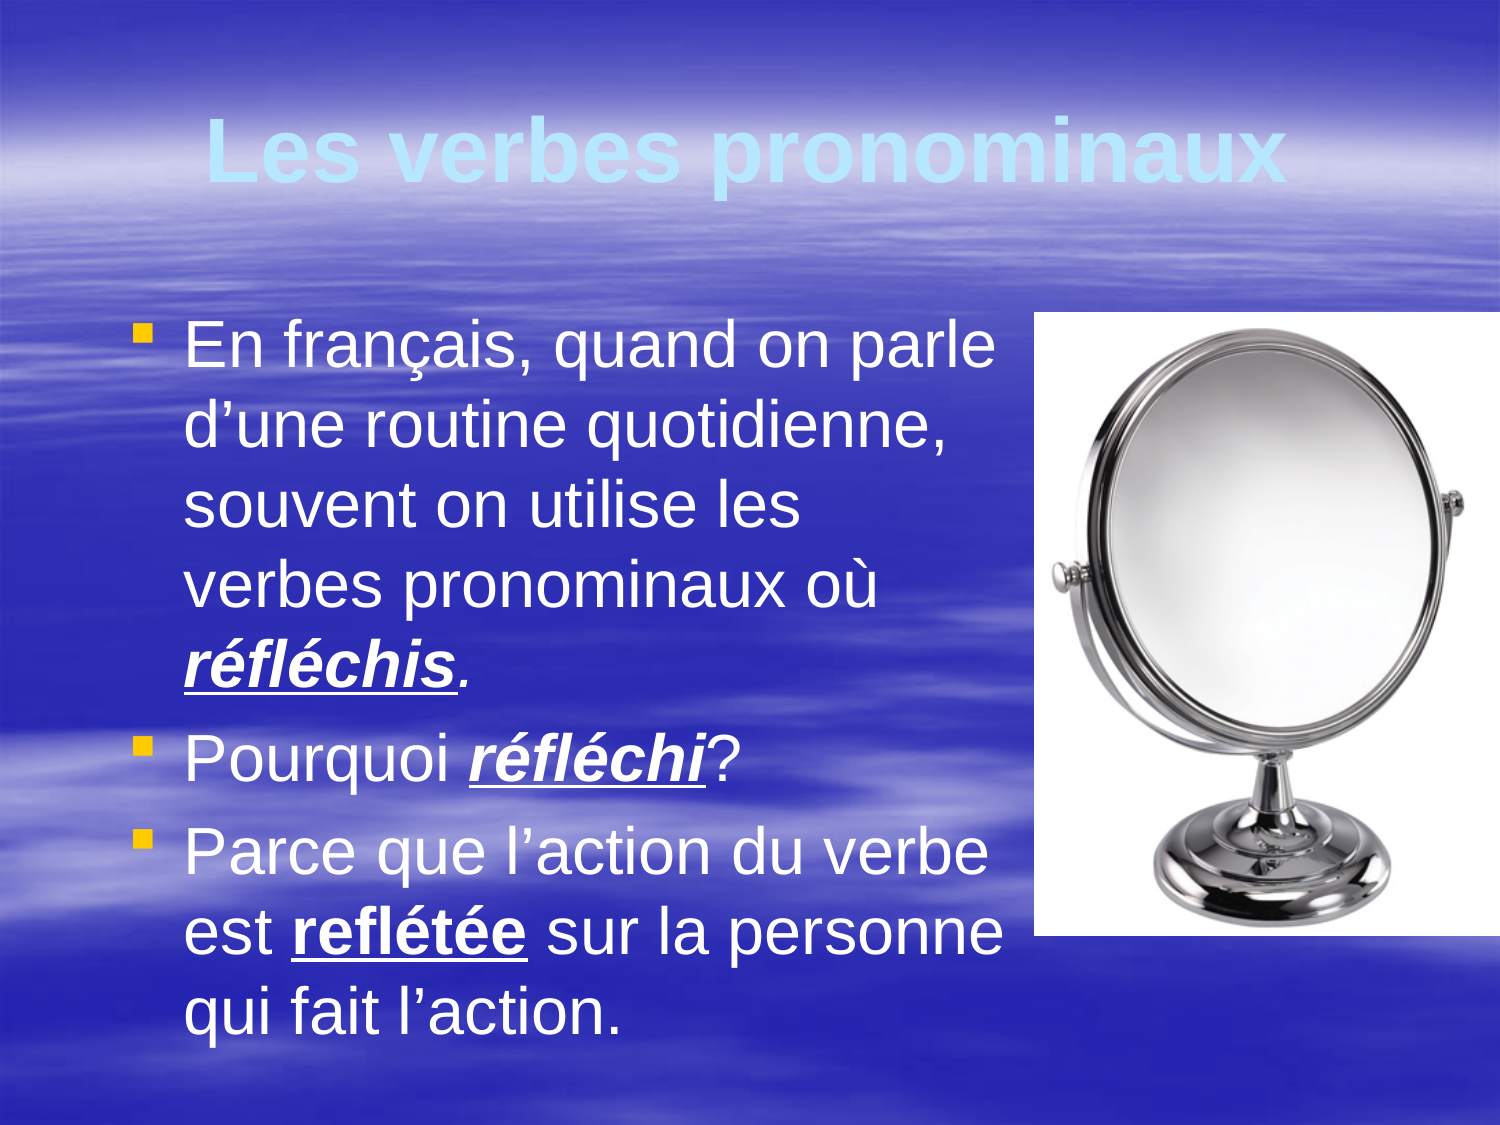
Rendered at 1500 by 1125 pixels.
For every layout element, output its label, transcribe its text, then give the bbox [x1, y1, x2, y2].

picture [1034, 312, 1500, 936]
title Les verbes pronominaux [49, 37, 1446, 255]
list En français, quand on parle d’une routine quotidienne, souvent on utilise les verbes pronominaux où réfléchis. Pourquoi réfléchi? Parce que l’action du verbe est reflétée sur la personne qui fait l’action. [112, 293, 1025, 969]
